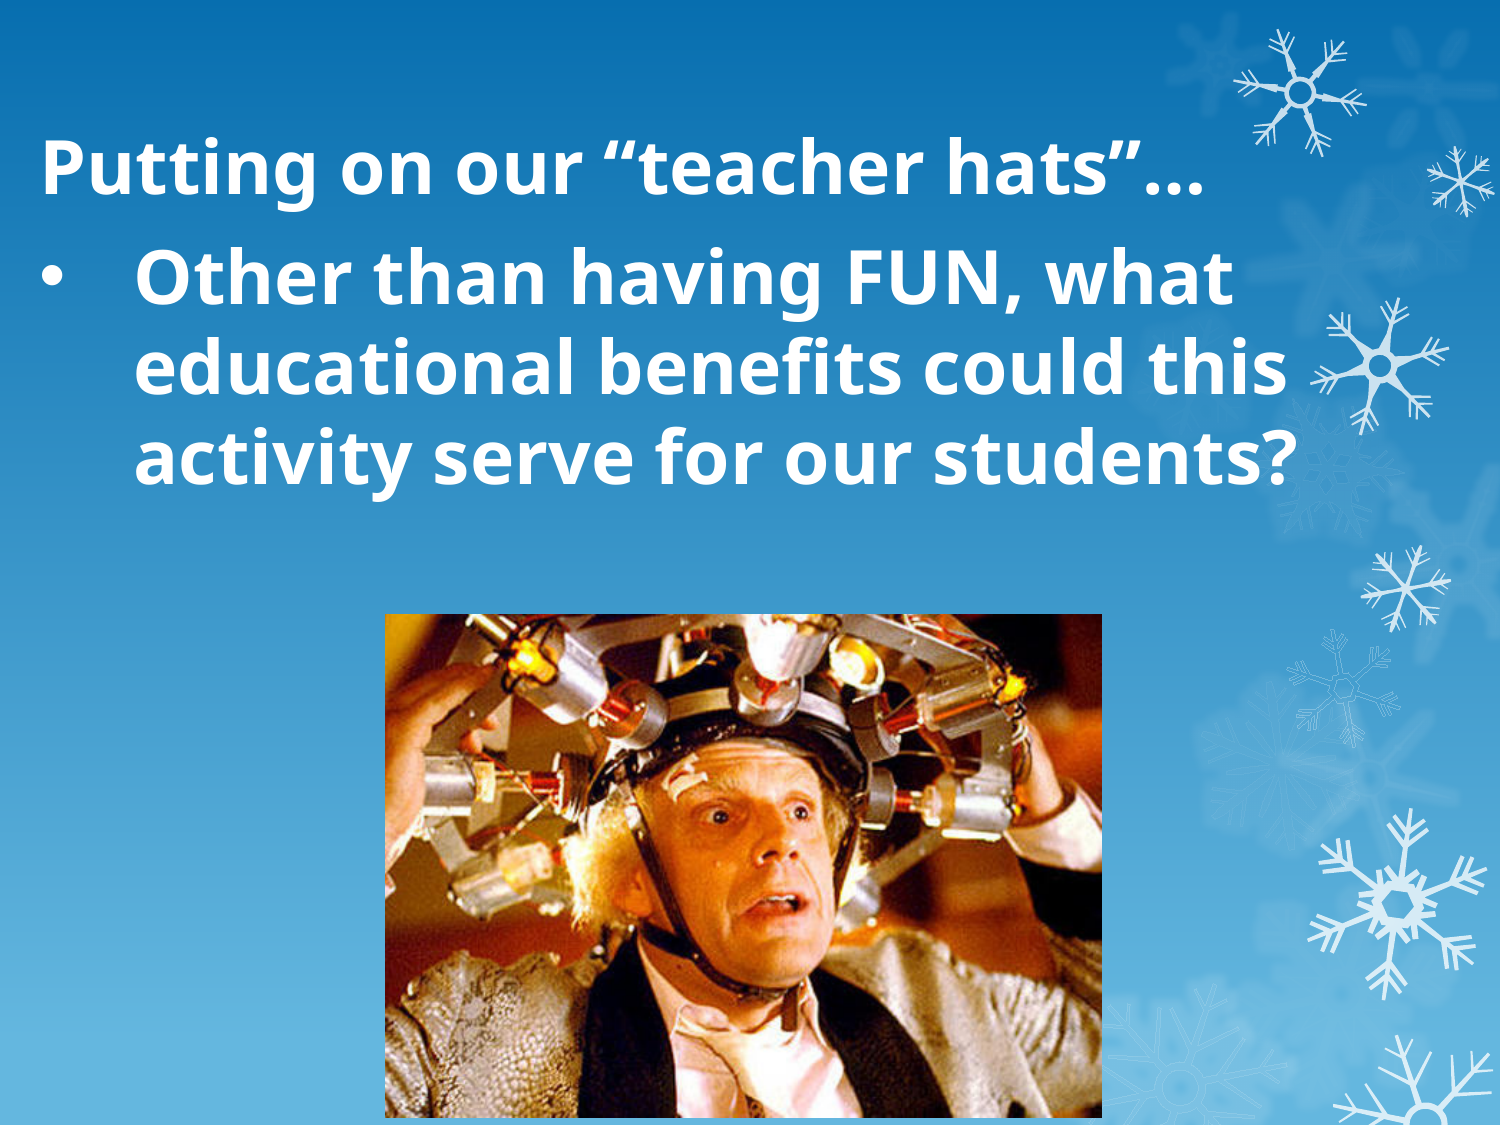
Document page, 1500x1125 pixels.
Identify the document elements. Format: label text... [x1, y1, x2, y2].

text_box Putting on our “teacher hats”… Other than having FUN, what educational benefits could this activity serve for our students? [24, 112, 1463, 508]
picture [385, 614, 1103, 1118]
